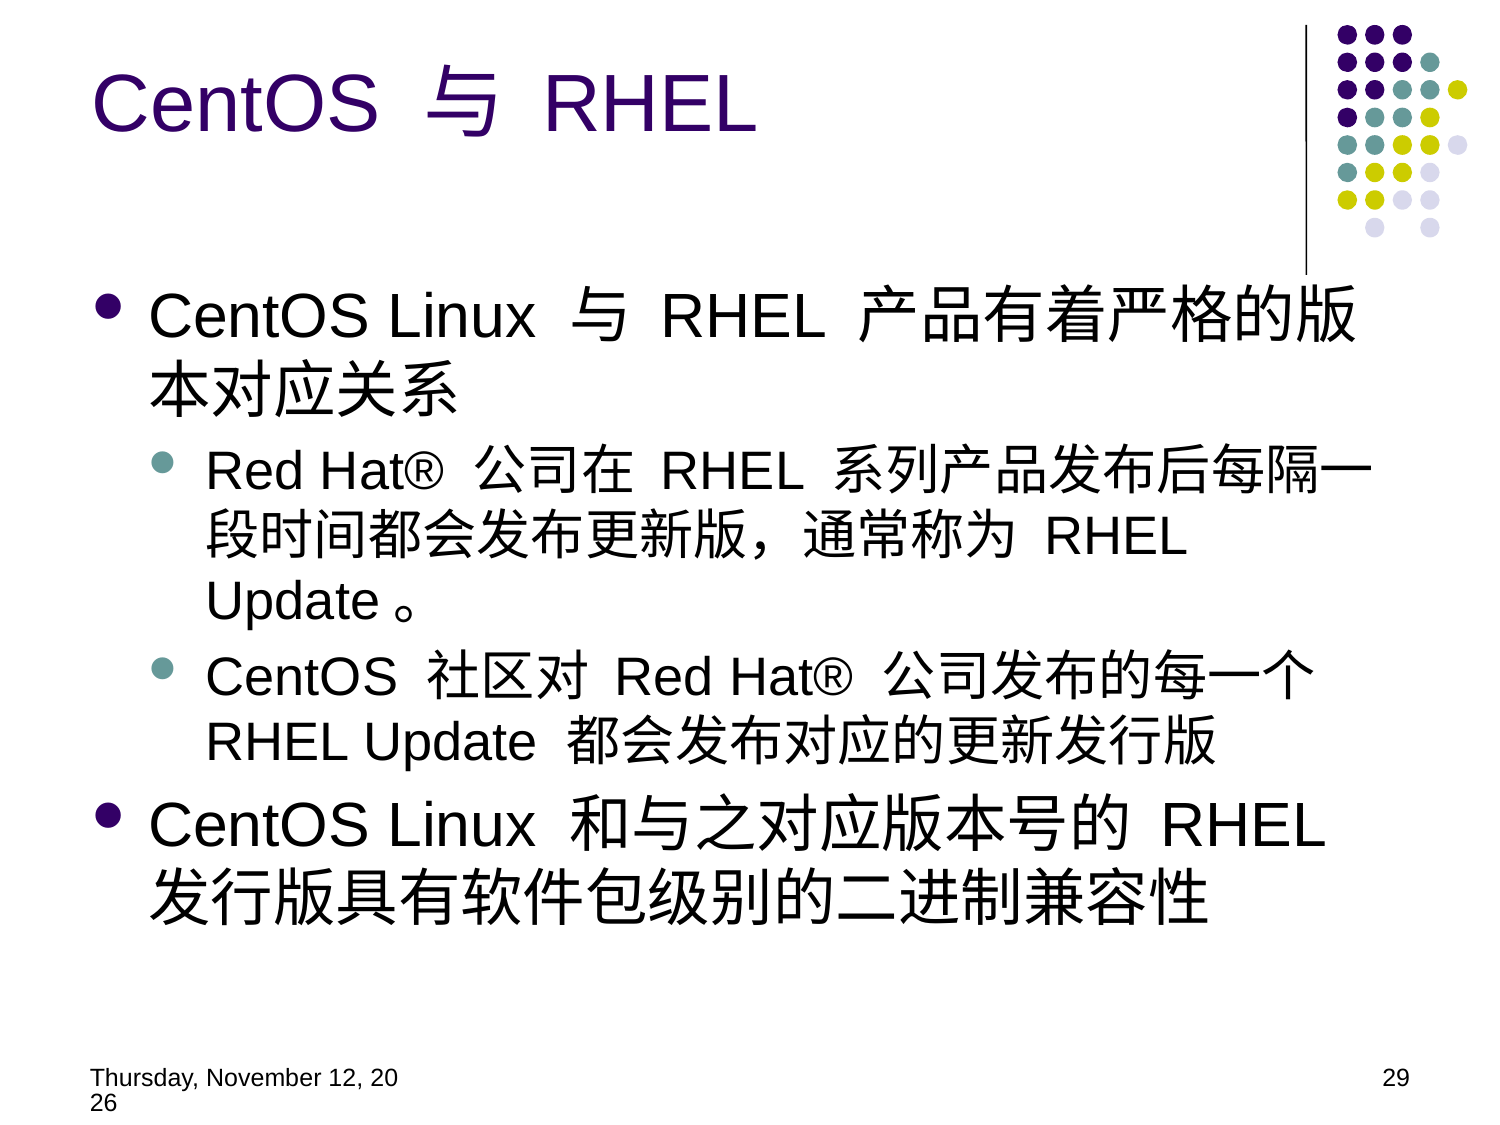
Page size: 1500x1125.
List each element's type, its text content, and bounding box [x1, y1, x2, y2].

slide_number 29 [1074, 1024, 1425, 1100]
footer [360, 1023, 1247, 1099]
title CentOS 与 RHEL [76, 42, 1428, 230]
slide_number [75, 1024, 425, 1100]
list CentOS Linux 与 RHEL 产品有着严格的版本对应关系 Red Hat® 公司在 RHEL 系列产品发布后每隔一段时间都会发布更新版，通常称为 RHEL Update。 CentOS 社区对 Red Hat® 公司发布的每一个 RHEL Update 都会发布对应的更新发行版 CentOS Linux 和与之对应版本号的 RHEL 发行版具有软件包级别的二进制兼容性 [76, 266, 1428, 1011]
